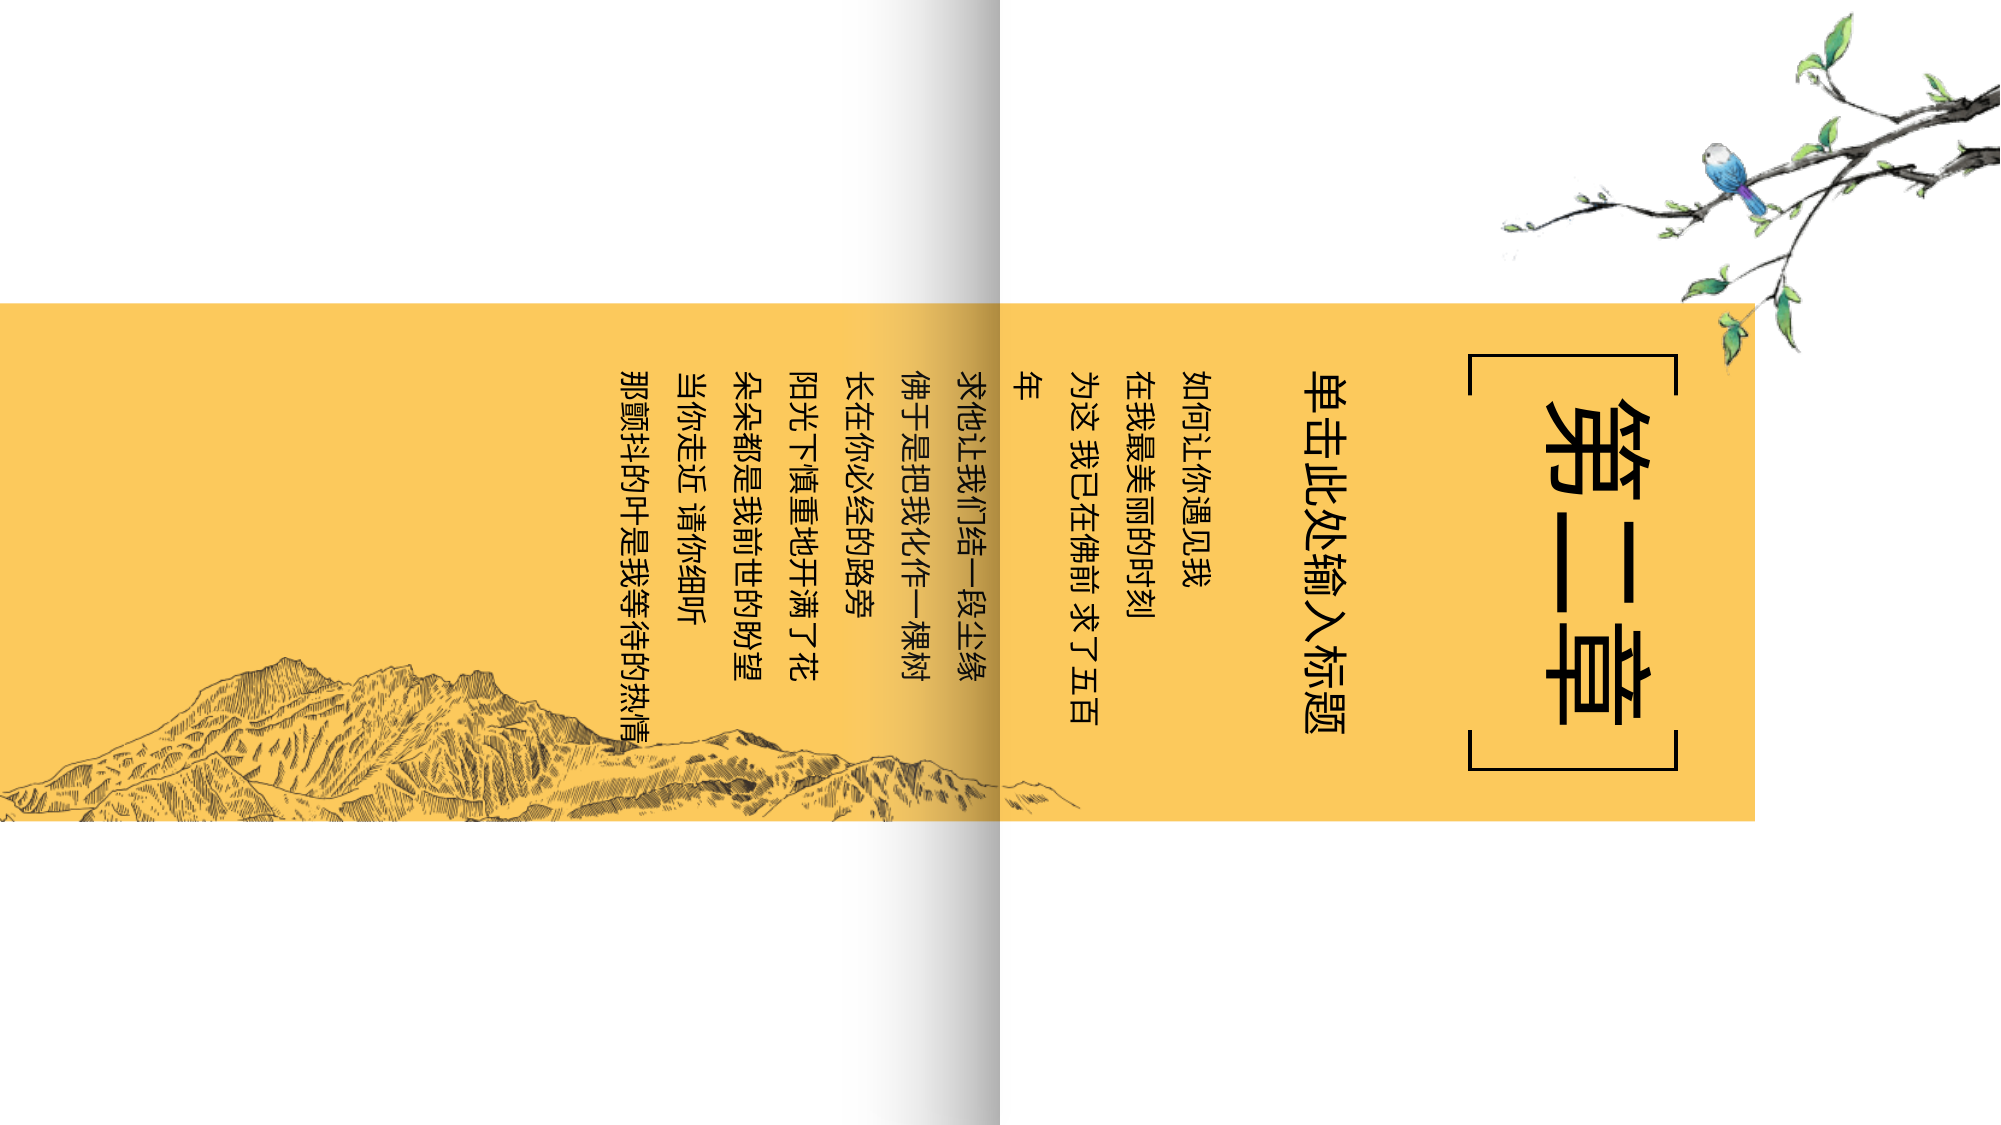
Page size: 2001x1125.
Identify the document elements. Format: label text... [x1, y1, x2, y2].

text_box 单击此处输入标题 [1275, 355, 1389, 770]
picture [1441, 0, 2000, 377]
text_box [1458, 377, 1687, 770]
picture [0, 657, 1097, 822]
text_box [1004, 302, 1756, 822]
text_box 如何让你遇见我 在我最美丽的时刻 为这 我已在佛前 求了五百年 求他让我们结一段尘缘 佛于是把我化作一棵树 长在你必经的路旁 阳光下慎重地开满了花 朵朵都是我前世的盼望 当你走近 请你细听 那颤抖的叶是我等待的热情 [1004, 355, 1243, 770]
text_box [0, 822, 1001, 1125]
text_box [0, 0, 1001, 657]
